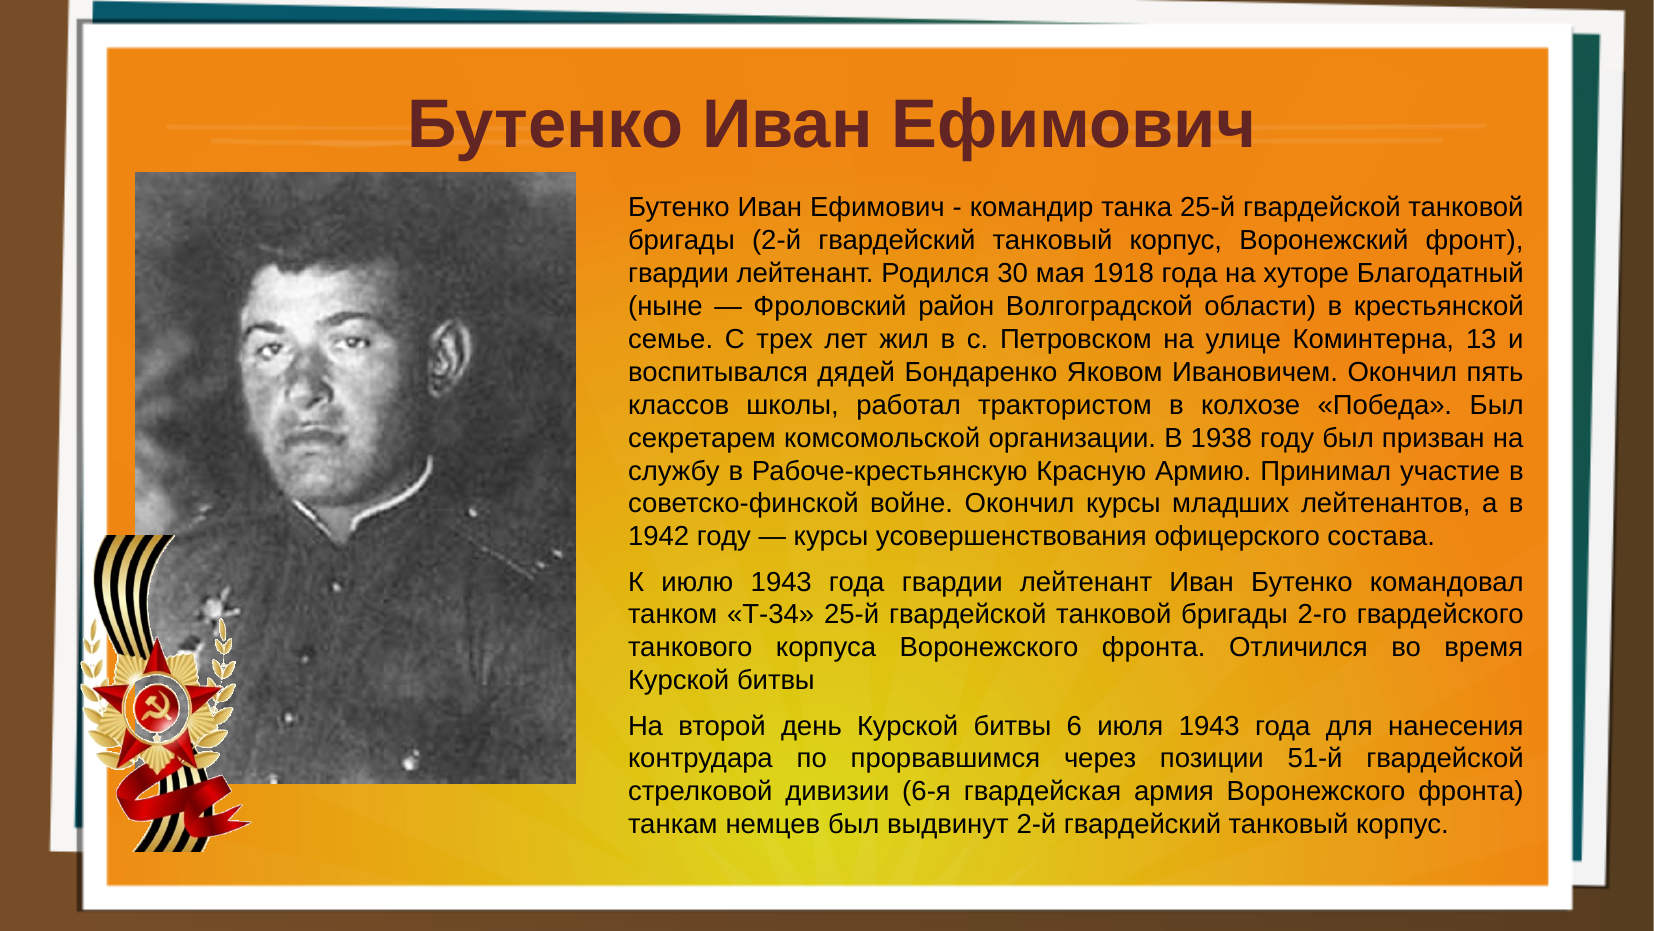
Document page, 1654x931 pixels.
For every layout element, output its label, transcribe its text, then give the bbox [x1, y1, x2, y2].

text_box Бутенко Иван Ефимович - командир танка 25-й гвардейской танковой бригады (2-й гвардейский танковый корпус, Воронежский фронт), гвардии лейтенант. Родился 30 мая 1918 года на хуторе Благодатный (ныне — Фроловский район Волгоградской области) в крестьянской семье. С трех лет жил в с. Петровском на улице Коминтерна, 13 и воспитывался дядей Бондаренко Яковом Ивановичем. Окончил пять классов школы, работал трактористом в колхозе «Победа». Был секретарем комсомольской организации. В 1938 году был призван на службу в Рабоче-крестьянскую Красную Армию. Принимал участие в советско-финской войне. Окончил курсы младших лейтенантов, а в 1942 году — курсы усовершенствования офицерского состава. К июлю 1943 года гвардии лейтенант Иван Бутенко командовал танком «Т-34» 25-й гвардейской танковой бригады 2-го гвардейского танкового корпуса Воронежского фронта. Отличился во время Курской битвы На второй день Курской битвы 6 июля 1943 года для нанесения контрудара по прорвавшимся через позиции 51-й гвардейской стрелковой дивизии (6-я гвардейская армия Воронежского фронта) танкам немцев был выдвинут 2-й гвардейский танковый корпус. [557, 188, 1524, 899]
picture [0, 0, 1654, 931]
text_box Бутенко Иван Ефимович [170, 31, 1494, 188]
